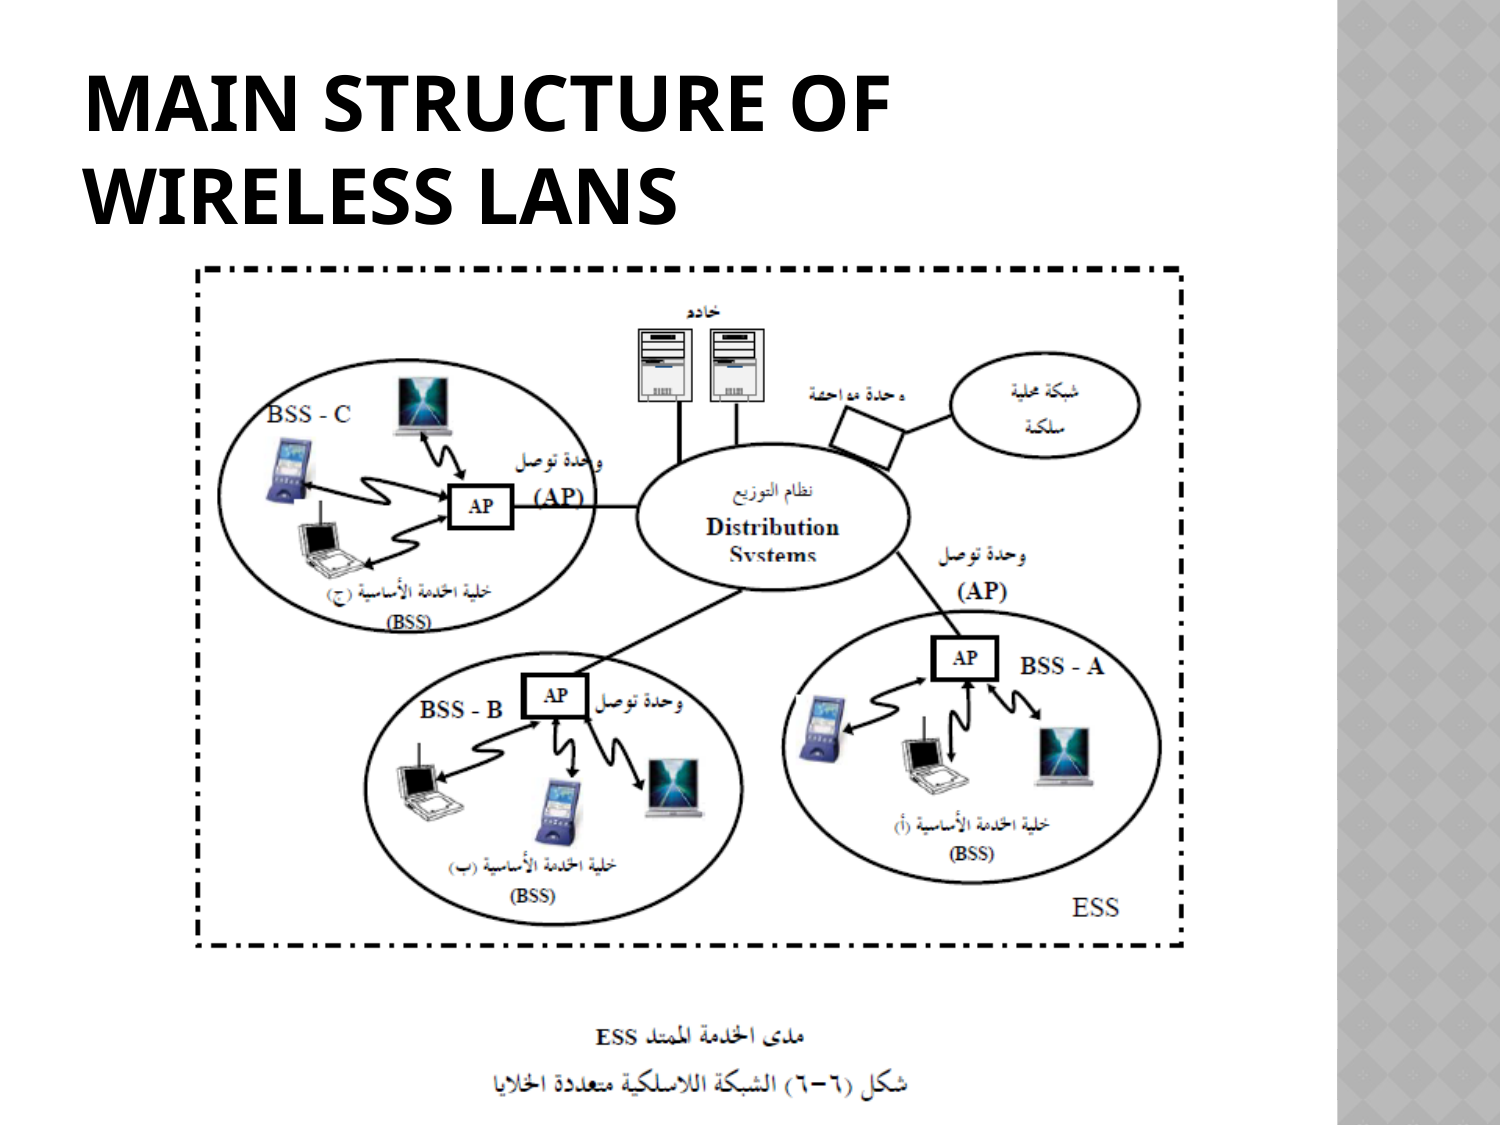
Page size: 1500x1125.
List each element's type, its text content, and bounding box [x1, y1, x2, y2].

picture [174, 237, 1201, 1113]
title Main structure of wireless LANs [75, 52, 1263, 240]
